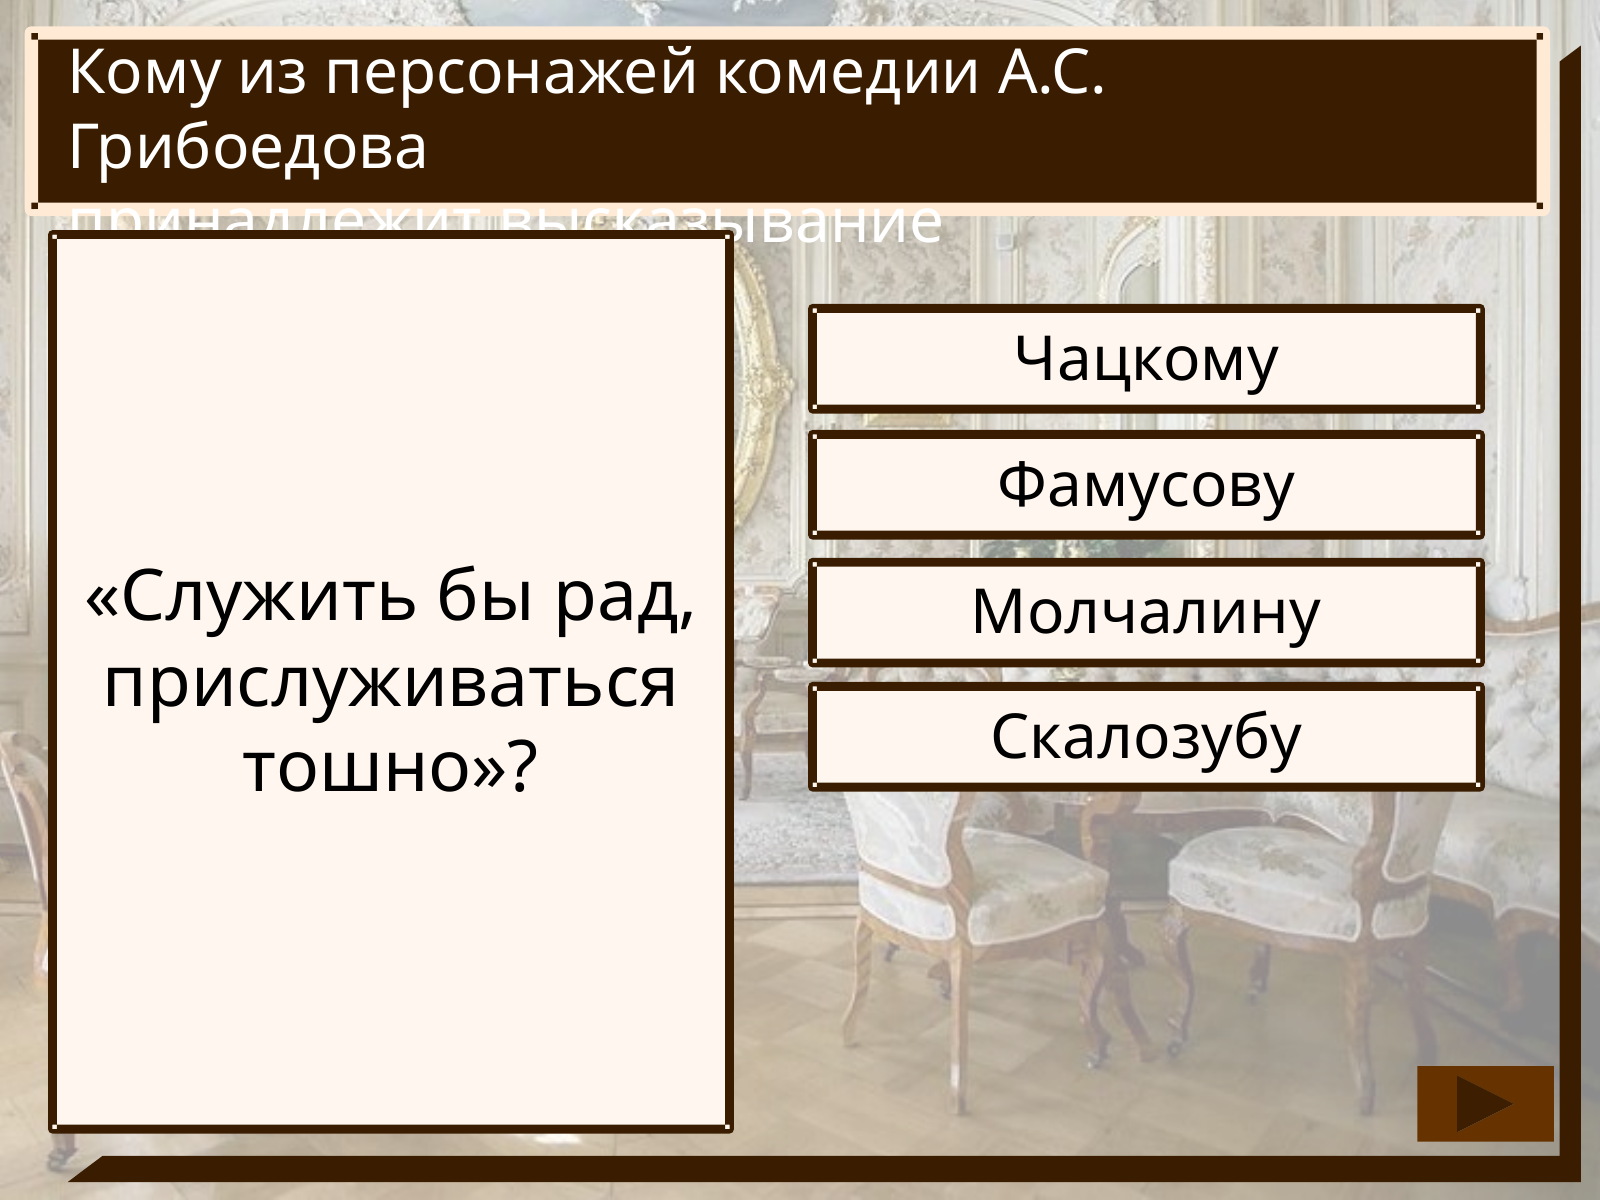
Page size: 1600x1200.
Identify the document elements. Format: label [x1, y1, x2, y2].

text_box [0, 0, 1600, 1200]
text_box [807, 303, 1485, 414]
text_box [807, 429, 1485, 540]
text_box [1417, 1065, 1555, 1142]
text_box [807, 557, 1485, 668]
text_box [47, 229, 735, 1134]
text_box [807, 681, 1485, 792]
text_box [24, 26, 1551, 217]
text_box [67, 45, 1581, 1183]
